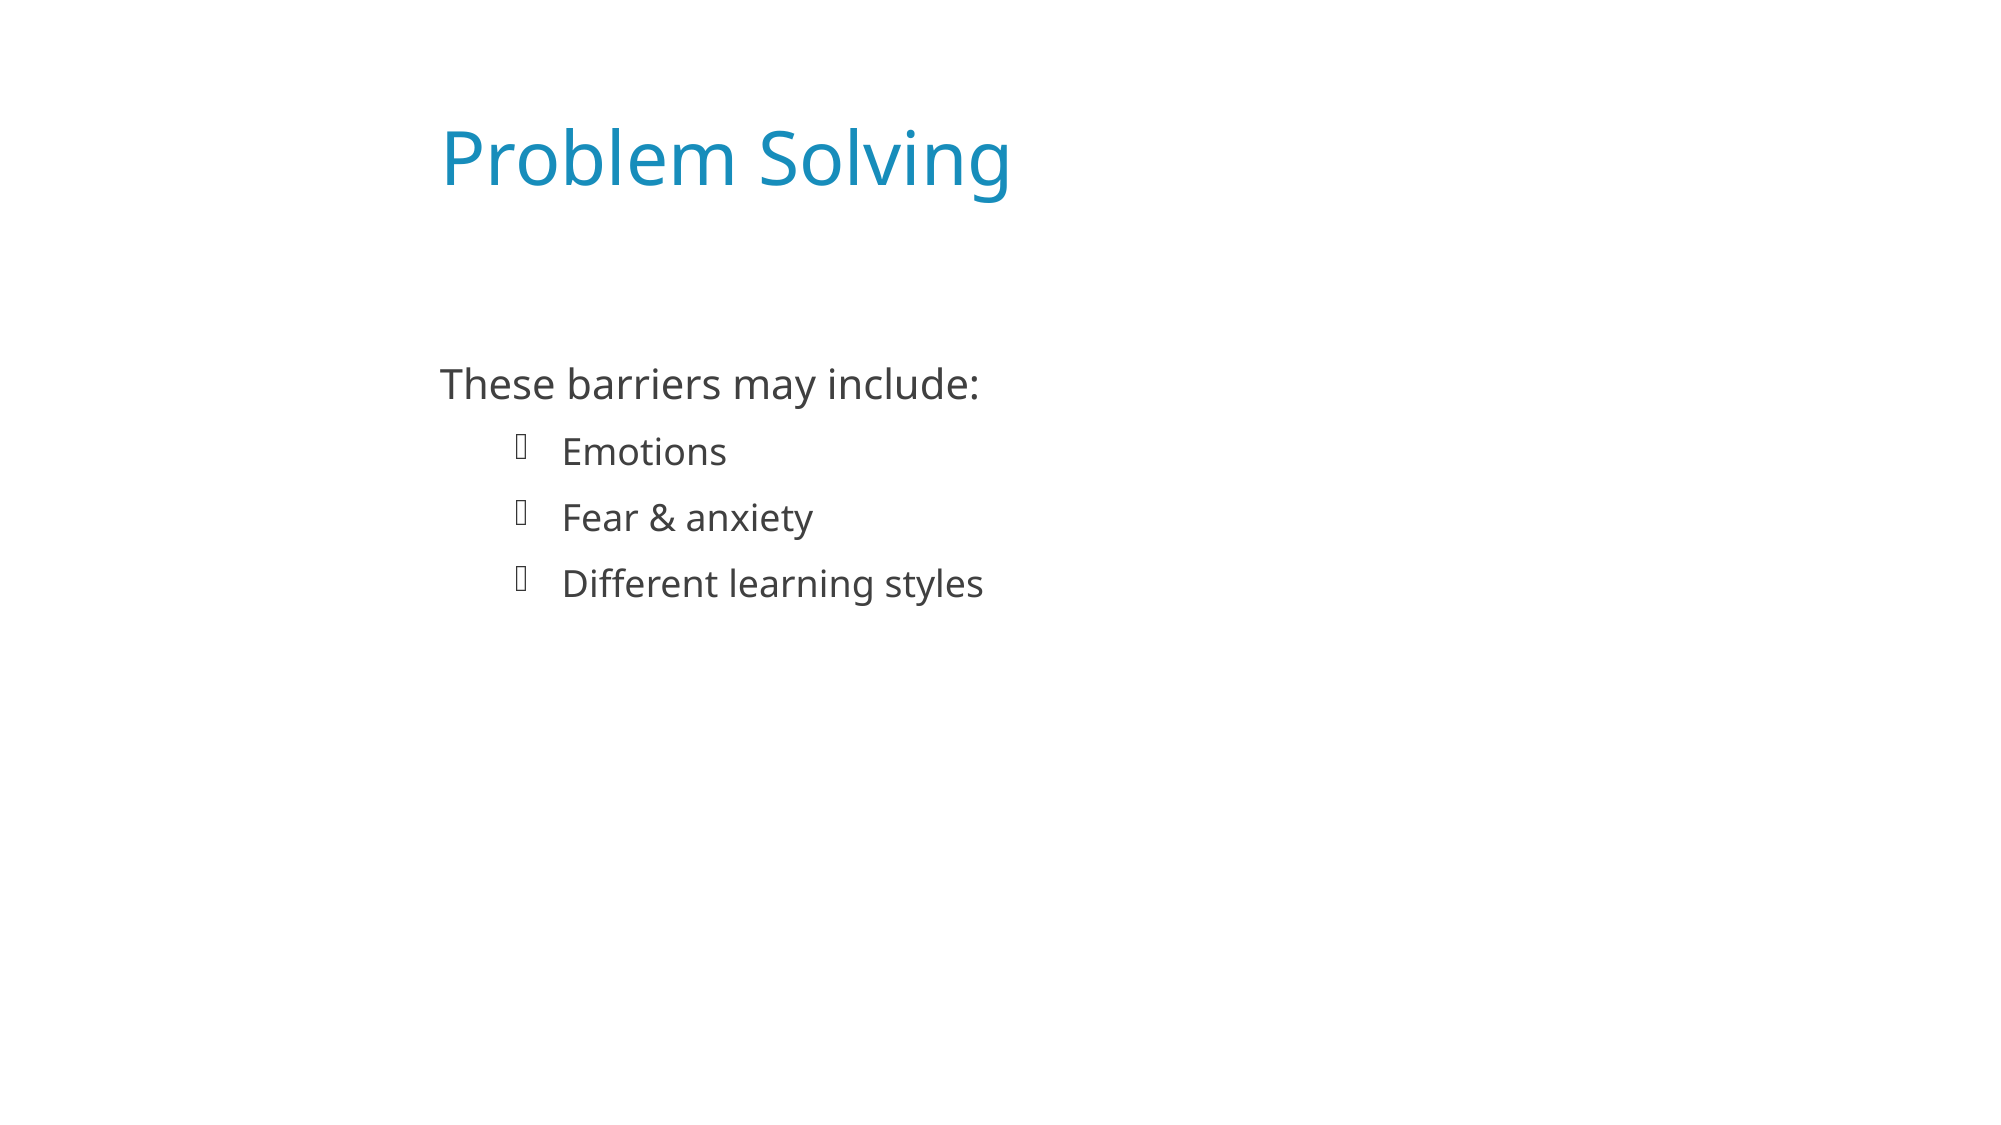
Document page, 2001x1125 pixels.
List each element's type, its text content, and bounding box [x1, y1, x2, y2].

title Problem Solving [425, 102, 1888, 313]
list These barriers may include: Emotions Fear & anxiety Different learning styles [424, 350, 1888, 1074]
